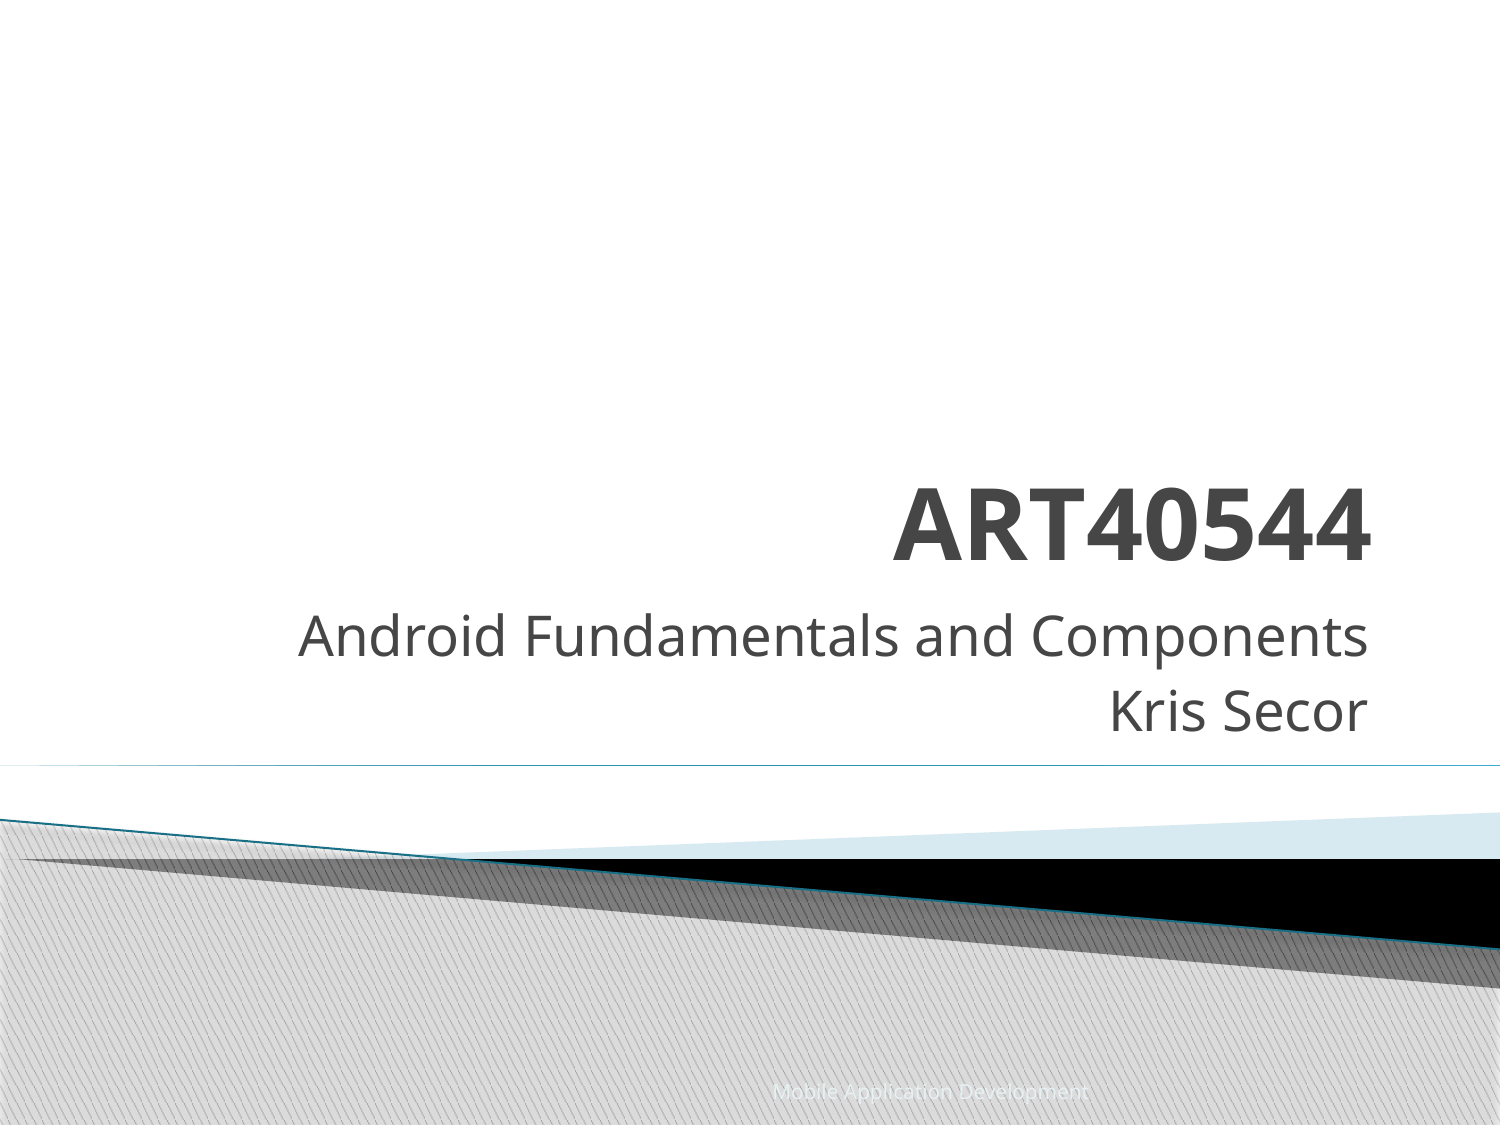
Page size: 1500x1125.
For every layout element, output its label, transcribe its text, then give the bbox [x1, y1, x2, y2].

footer Mobile Application Development [718, 1051, 1105, 1112]
picture [5, 859, 1500, 989]
title ART40544 [112, 287, 1388, 588]
subtitle Android Fundamentals and Components Kris Secor [112, 592, 1388, 790]
